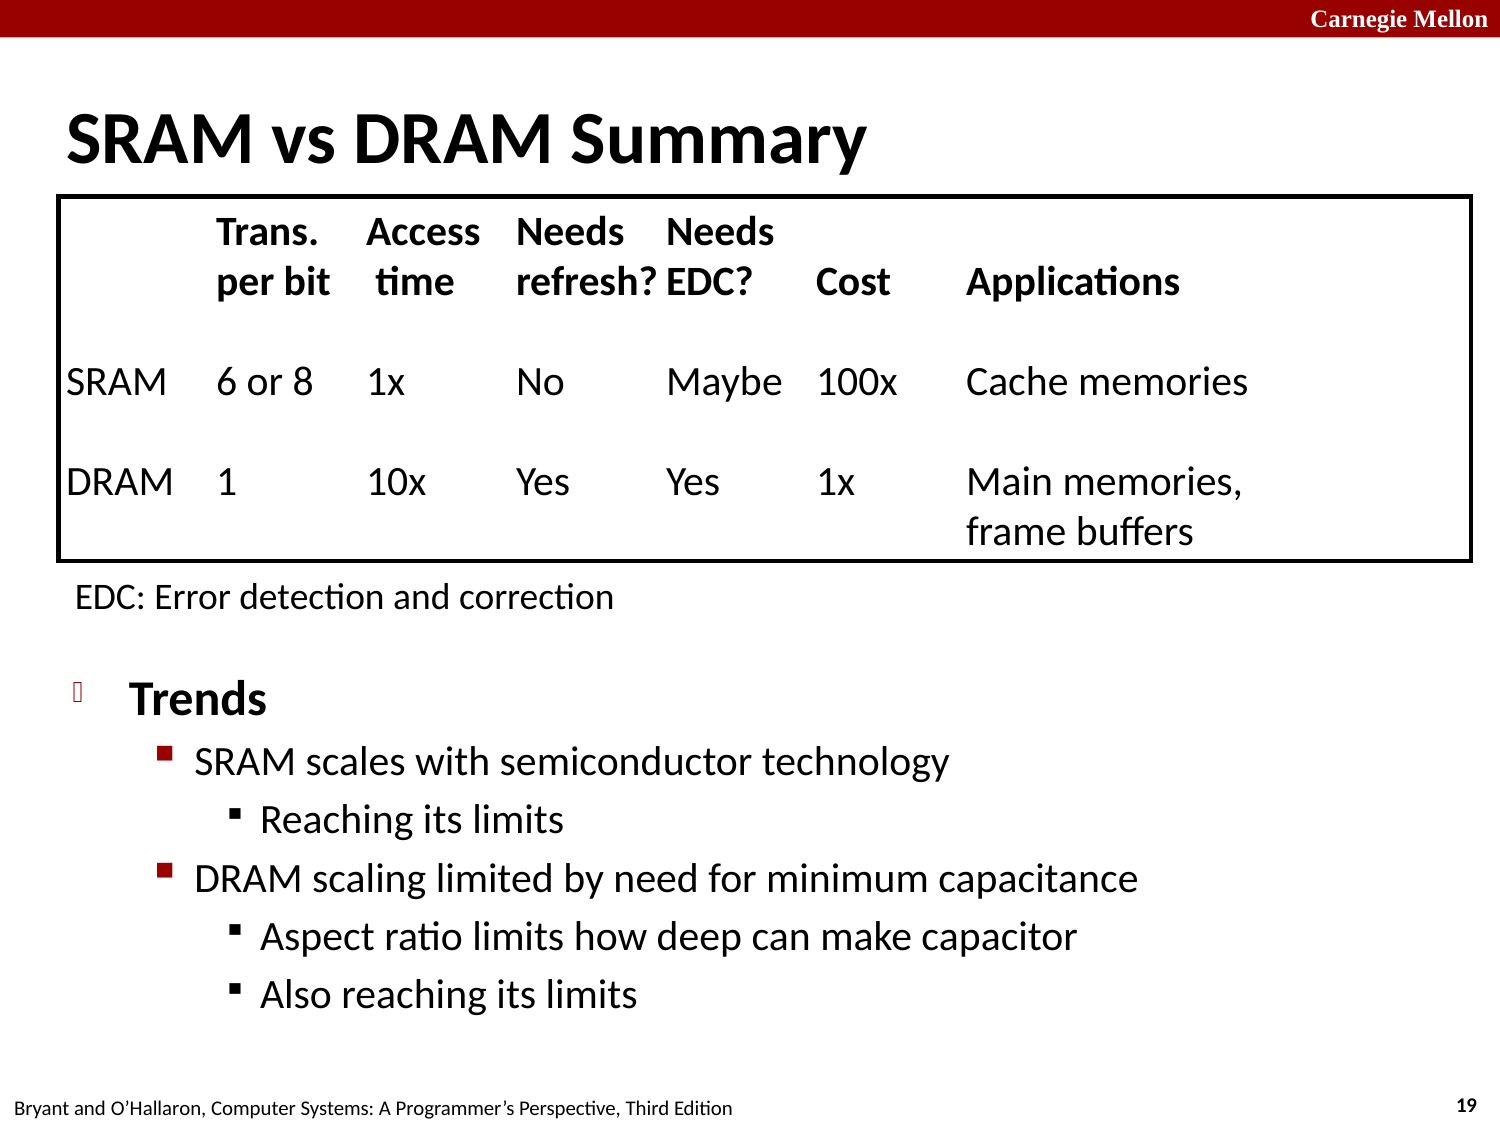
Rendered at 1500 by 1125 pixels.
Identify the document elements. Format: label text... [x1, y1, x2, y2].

text_box Trans. Access Needs Needs per bit time refresh? EDC? Cost Applications SRAM 6 or 8 1x No Maybe 100x Cache memories DRAM 1 10x Yes Yes 1x Main memories, frame buffers [58, 196, 1471, 562]
title SRAM vs DRAM Summary [58, 70, 1305, 196]
text_box EDC: Error detection and correction [67, 564, 623, 625]
list Trends SRAM scales with semiconductor technology Reaching its limits DRAM scaling limited by need for minimum capacitance Aspect ratio limits how deep can make capacitor Also reaching its limits [64, 657, 1361, 1040]
slide_number 19 [1448, 1084, 1488, 1123]
